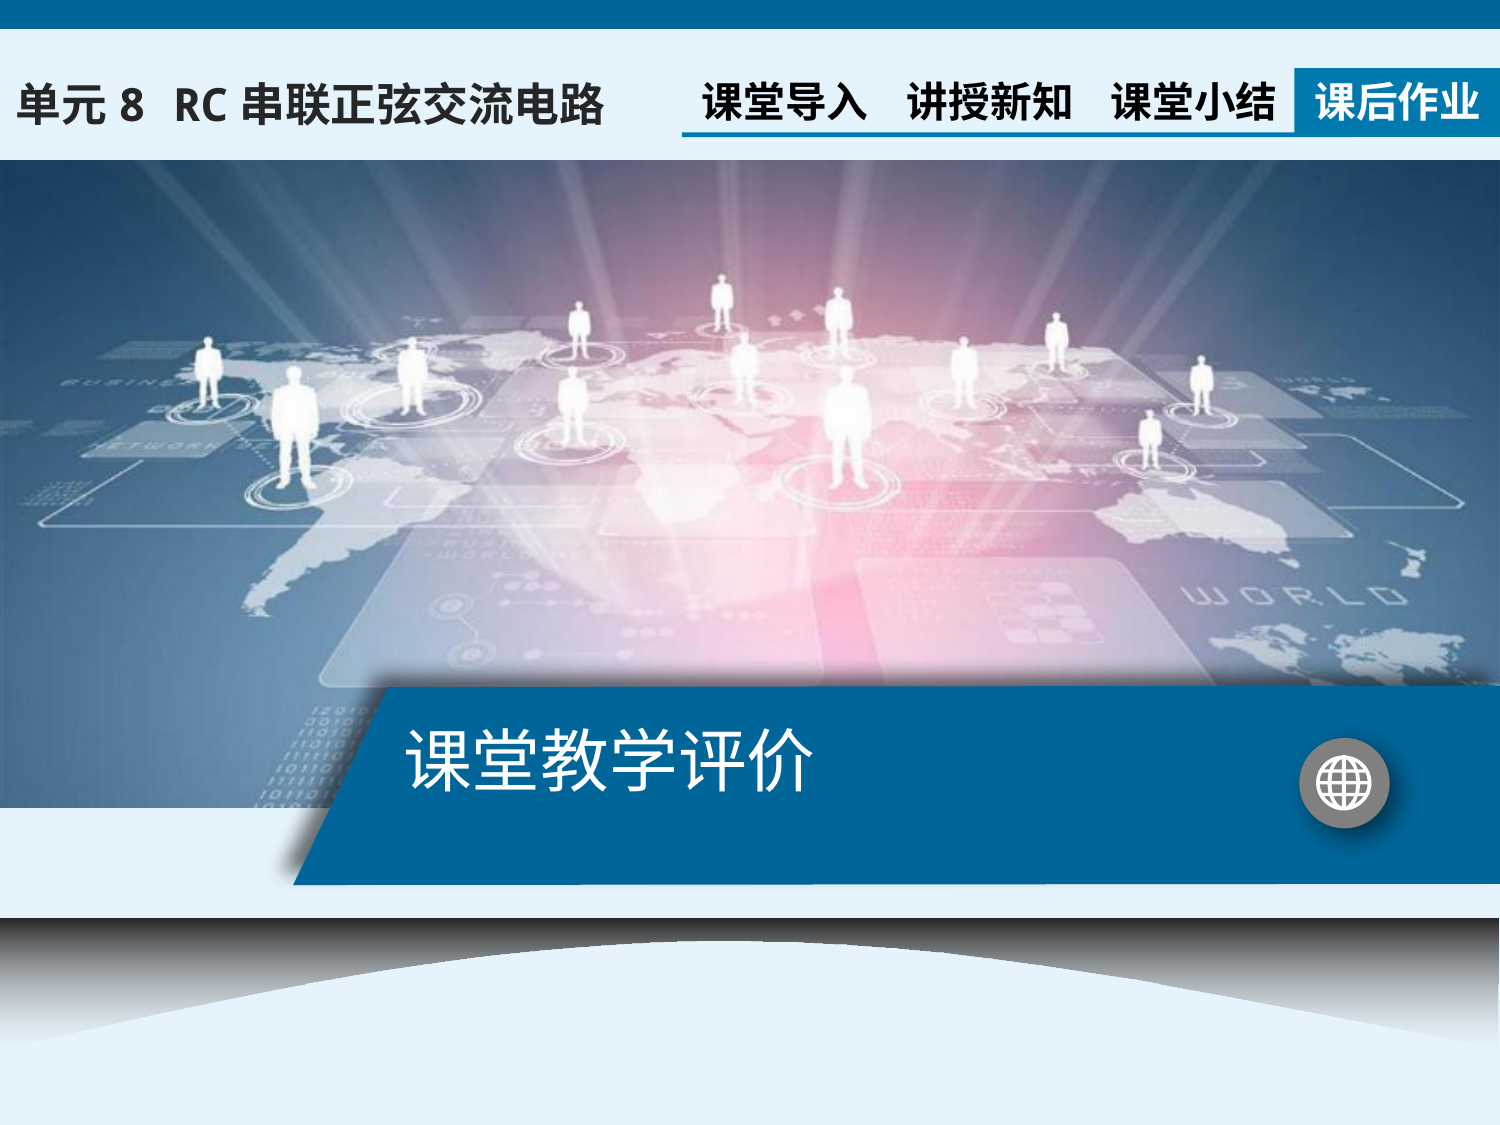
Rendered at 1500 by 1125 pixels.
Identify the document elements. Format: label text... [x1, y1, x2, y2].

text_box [681, 67, 1500, 135]
text_box 单元8 RC串联正弦交流电路 [1, 68, 1280, 138]
title 课堂教学评价 [388, 654, 1499, 809]
picture [0, 160, 1500, 808]
